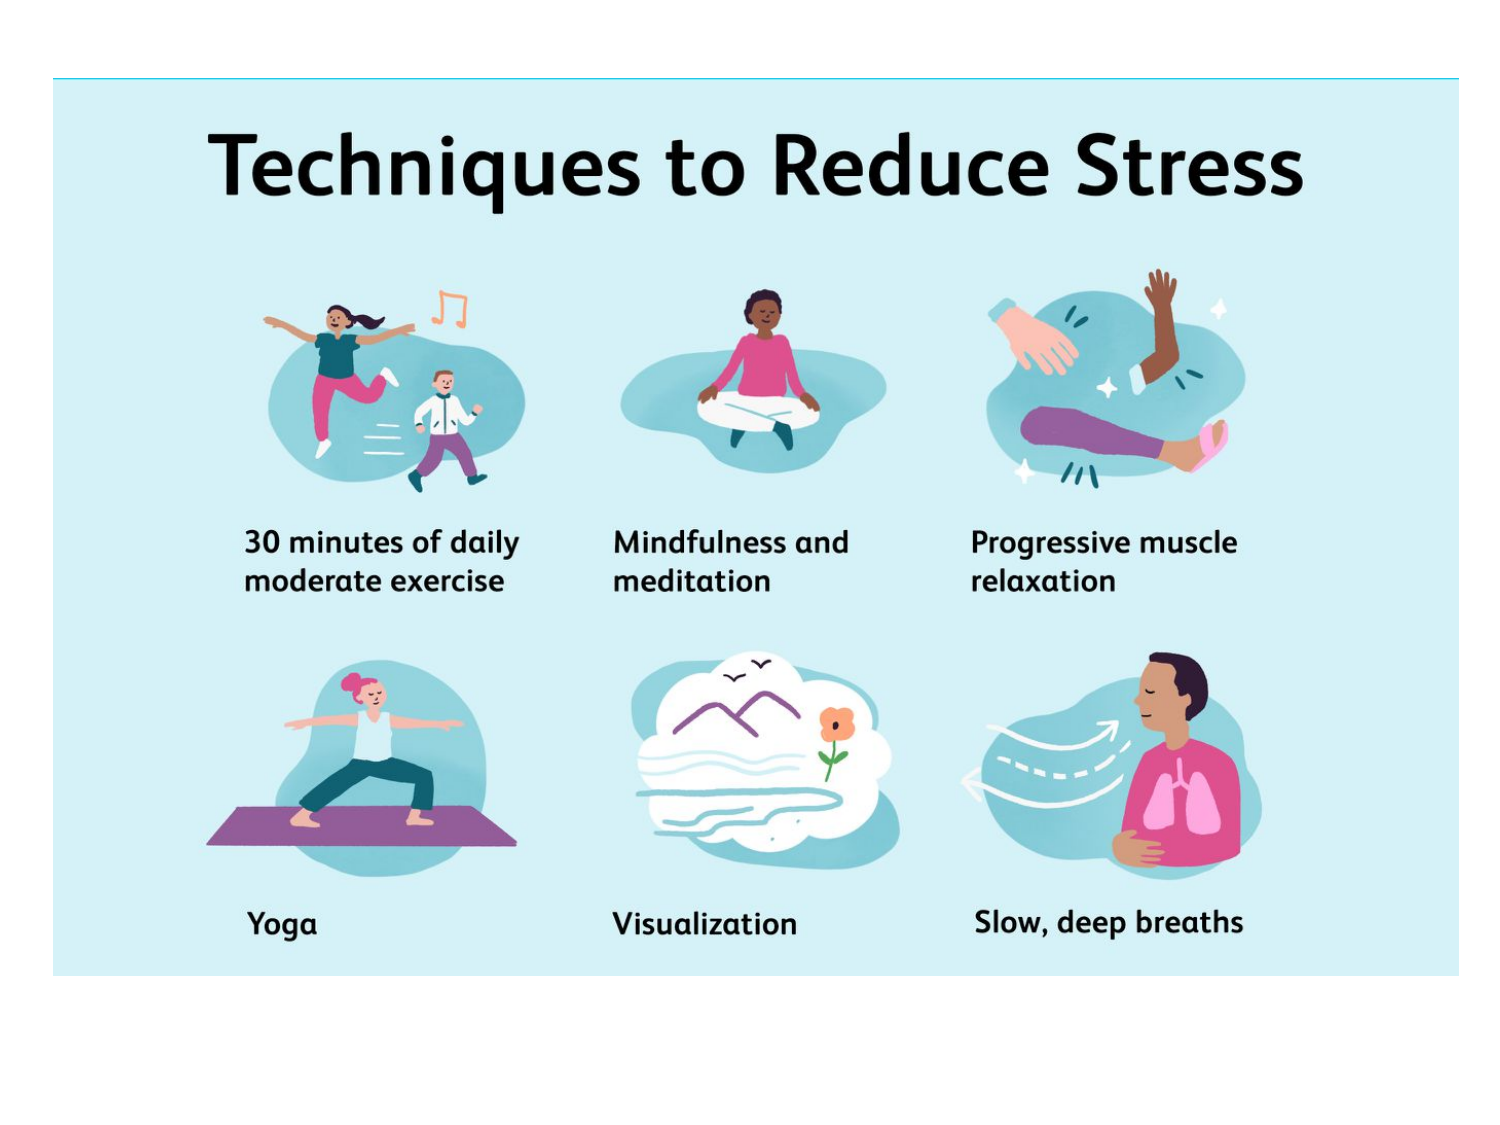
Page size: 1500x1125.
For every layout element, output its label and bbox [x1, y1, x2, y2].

picture [52, 77, 1460, 977]
